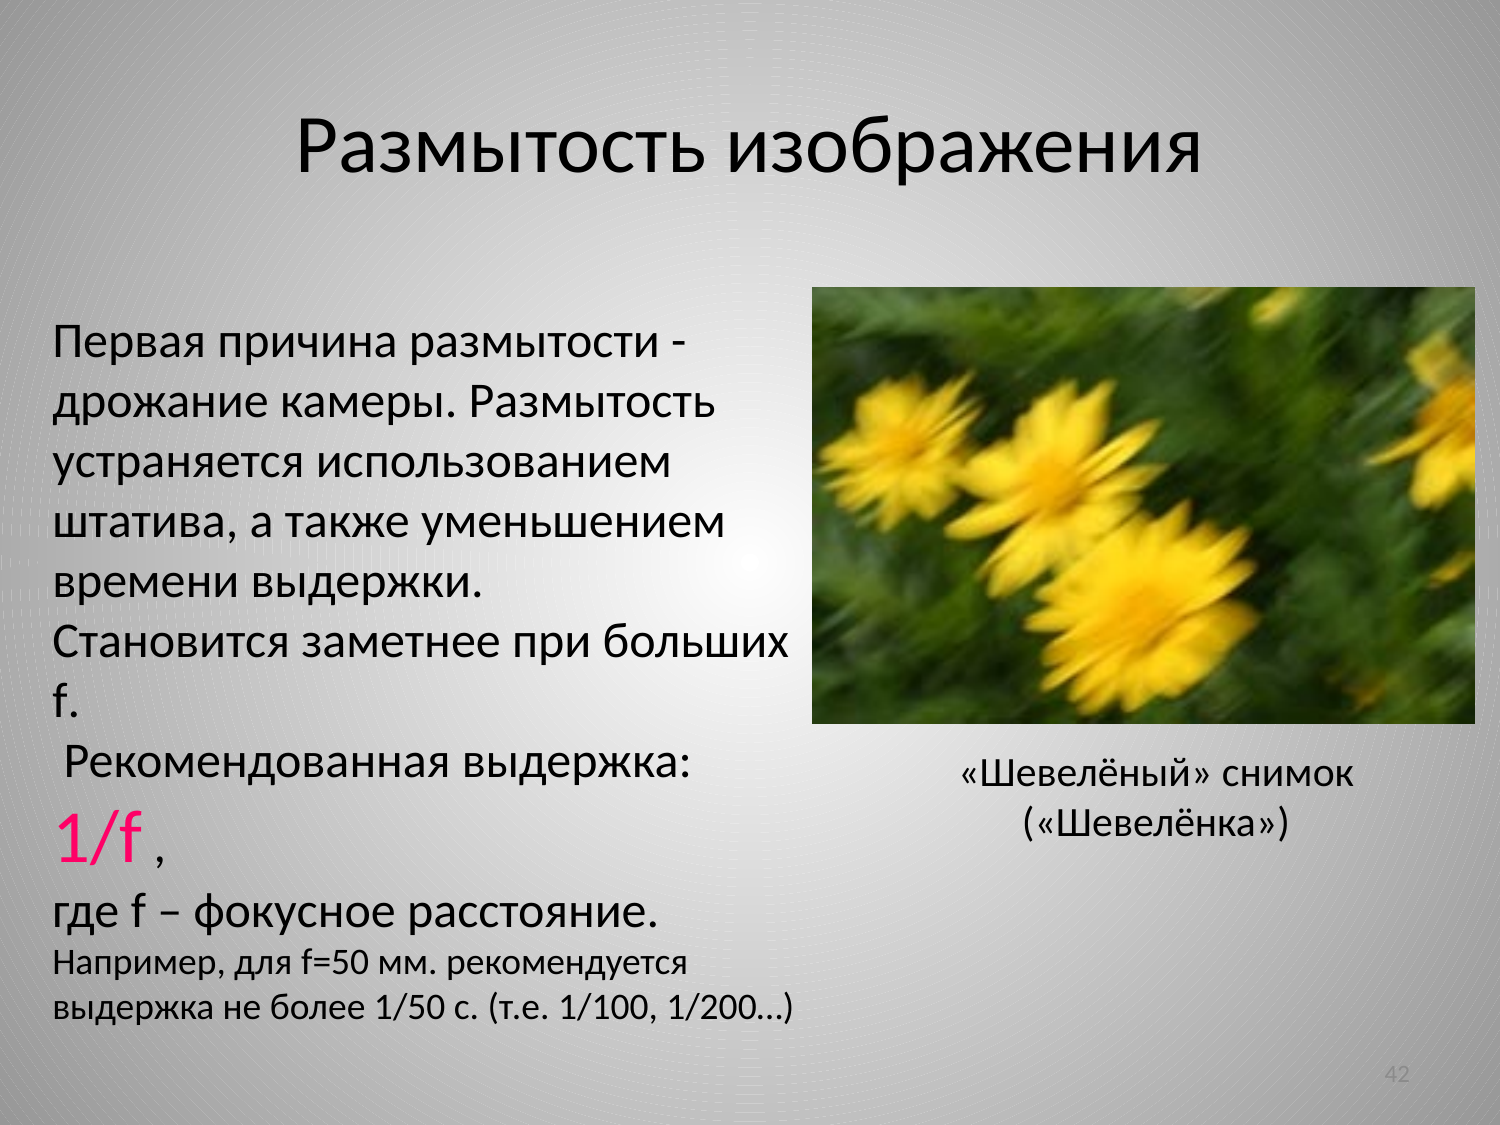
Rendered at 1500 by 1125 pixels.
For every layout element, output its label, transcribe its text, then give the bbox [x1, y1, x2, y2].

slide_number 42 [1074, 1042, 1425, 1103]
picture [812, 287, 1476, 724]
text_box Первая причина размытости - дрожание камеры. Размытость устраняется использованием штатива, а также уменьшением времени выдержки. Становится заметнее при больших f. Рекомендованная выдержка: 1/f , где f – фокусное расстояние. Например, для f=50 мм. рекомендуется выдержка не более 1/50 с. (т.е. 1/100, 1/200…) [37, 299, 825, 1035]
text_box «Шевелёный» снимок («Шевелёнка») [924, 737, 1388, 853]
title Размытость изображения [75, 45, 1425, 233]
